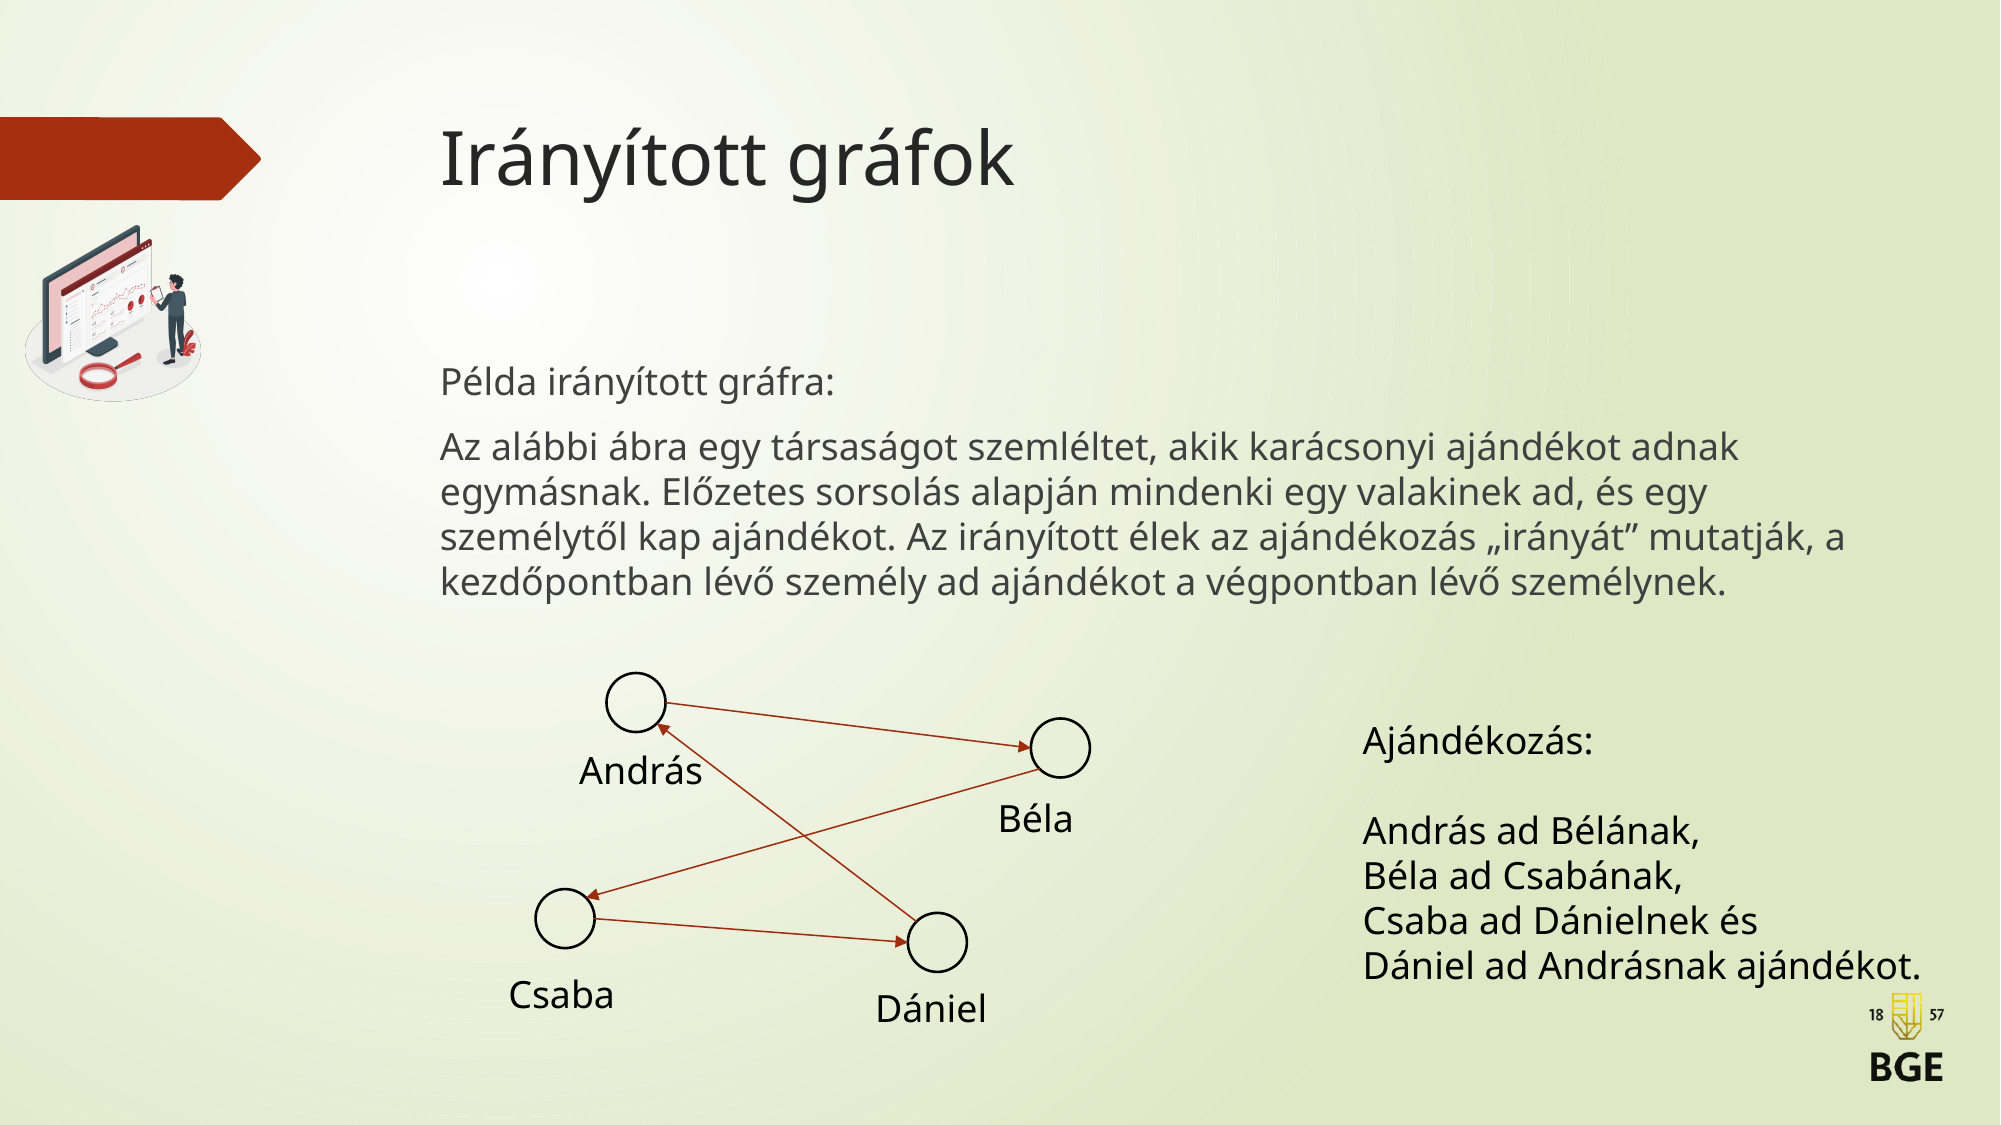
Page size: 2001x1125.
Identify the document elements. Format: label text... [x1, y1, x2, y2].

text_box Csaba [493, 964, 631, 1024]
picture [17, 217, 208, 408]
title Irányított gráfok [425, 102, 1888, 313]
text_box [605, 671, 667, 734]
text_box Dániel [860, 977, 1003, 1038]
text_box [585, 768, 1040, 899]
text_box András [564, 739, 651, 800]
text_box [594, 918, 909, 943]
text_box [665, 702, 1032, 749]
text_box [1030, 717, 1092, 779]
text_box Ajándékozás: András ad Bélának, Béla ad Csabának, Csaba ad Dánielnek és Dániel ad Andrásnak ajándékot. [1347, 709, 1938, 995]
text_box Béla [1044, 787, 1089, 848]
text_box [907, 911, 969, 974]
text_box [656, 723, 917, 768]
text_box [534, 887, 596, 950]
picture [1853, 984, 1958, 1090]
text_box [656, 905, 917, 922]
list Példa irányított gráfra: Az alábbi ábra egy társaságot szemléltet, akik karácsonyi ajándékot adnak egymásnak. Előzetes sorsolás alapján mindenki egy valakinek ad, és egy személytől kap ajándékot. Az irányított élek az ajándékozás „irányát” mutatják, a kezdőpontban lévő személy ad ajándékot a végpontban lévő személynek. [424, 350, 1888, 628]
